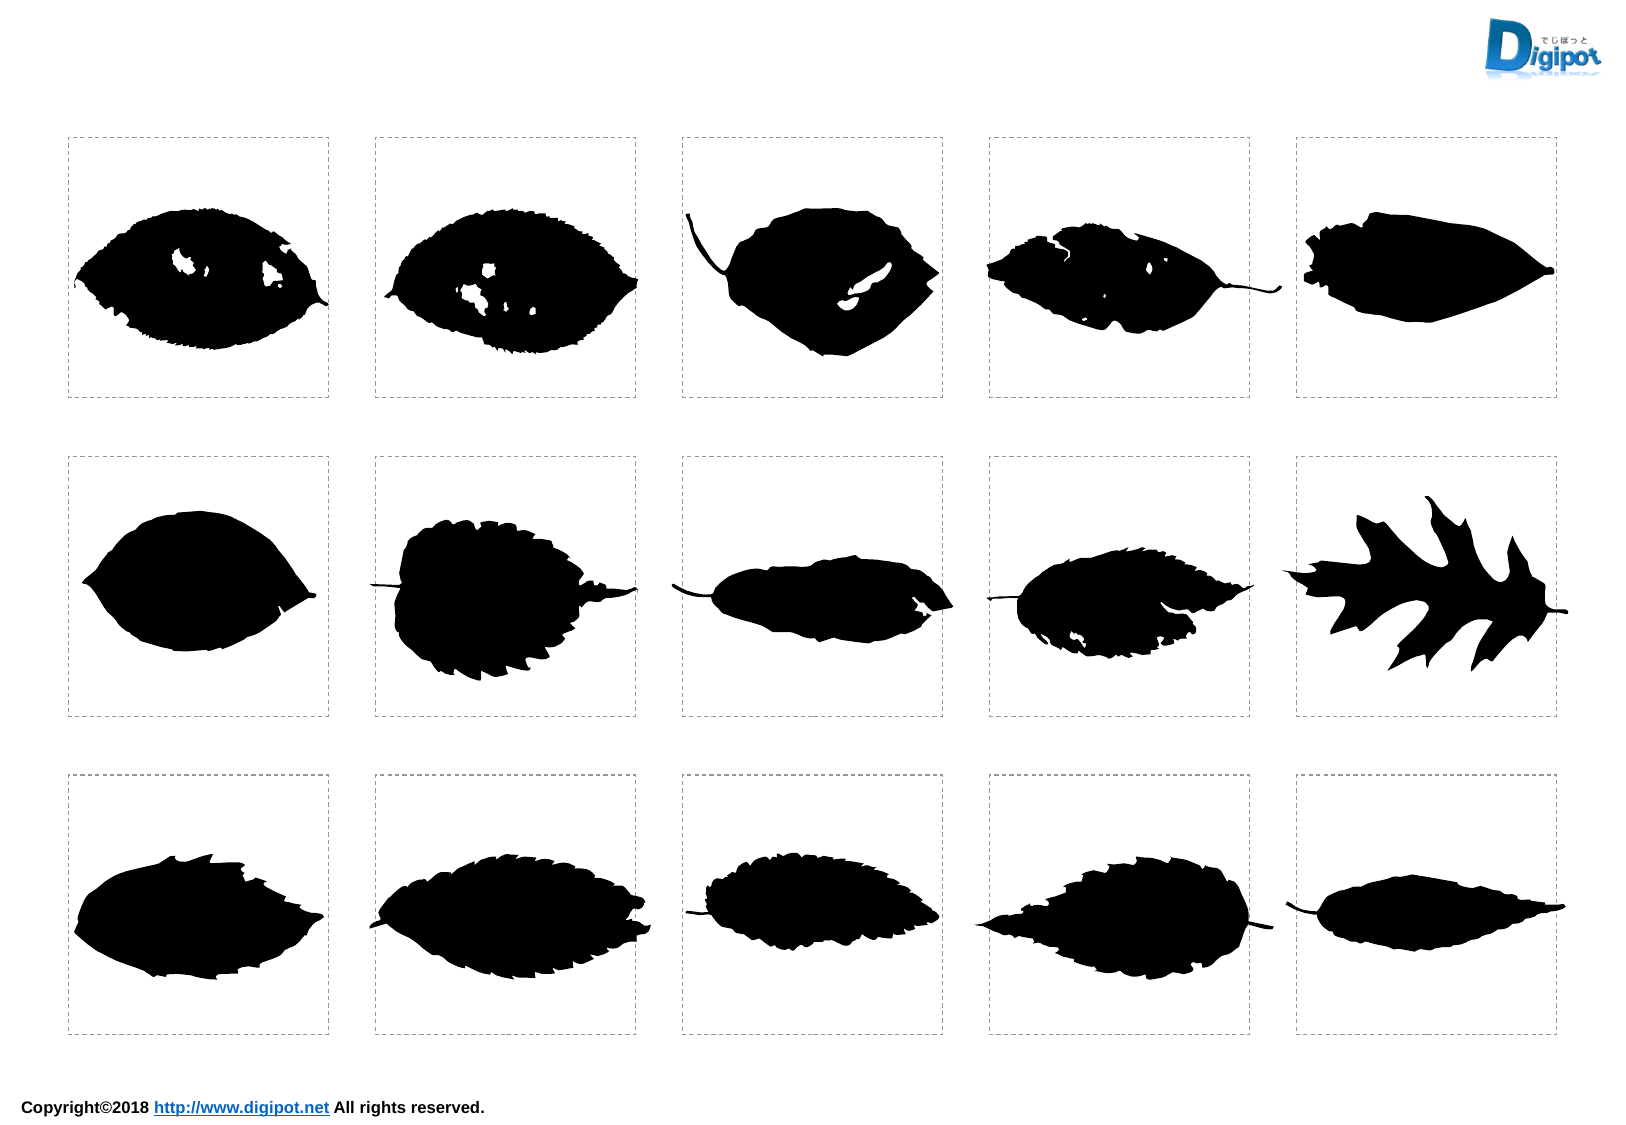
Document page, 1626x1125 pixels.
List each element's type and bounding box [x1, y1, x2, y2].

picture [1485, 18, 1602, 82]
text_box [369, 519, 639, 681]
text_box [986, 222, 1283, 334]
text_box [1303, 212, 1555, 323]
text_box [1282, 496, 1569, 672]
text_box [986, 547, 1255, 659]
text_box [671, 555, 954, 644]
text_box [74, 208, 329, 350]
text_box [685, 852, 940, 951]
text_box [1285, 874, 1566, 952]
text_box [685, 208, 940, 357]
text_box [369, 854, 651, 980]
text_box [974, 856, 1274, 980]
text_box [81, 510, 317, 652]
text_box [384, 208, 639, 355]
text_box [74, 854, 324, 980]
